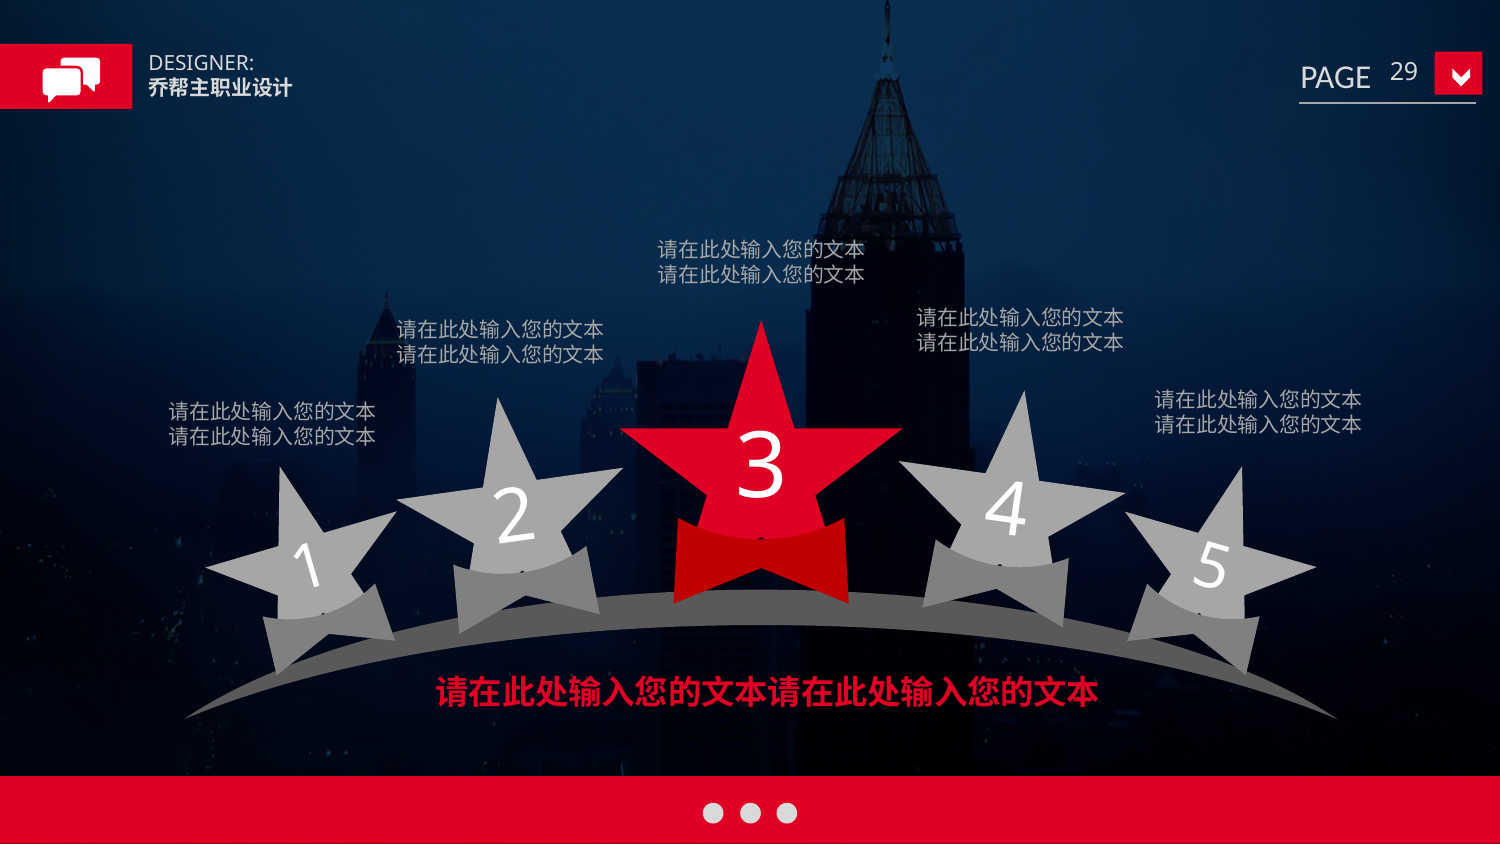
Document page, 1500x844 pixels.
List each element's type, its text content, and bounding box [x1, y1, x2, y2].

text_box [377, 308, 629, 626]
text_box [893, 296, 1144, 619]
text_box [1114, 379, 1382, 663]
slide_number 29 [1373, 50, 1435, 96]
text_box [149, 391, 408, 663]
picture [0, 0, 1500, 776]
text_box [619, 228, 904, 604]
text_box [183, 612, 1338, 720]
text_box DESIGNER: 乔帮主职业设计 [133, 41, 309, 107]
